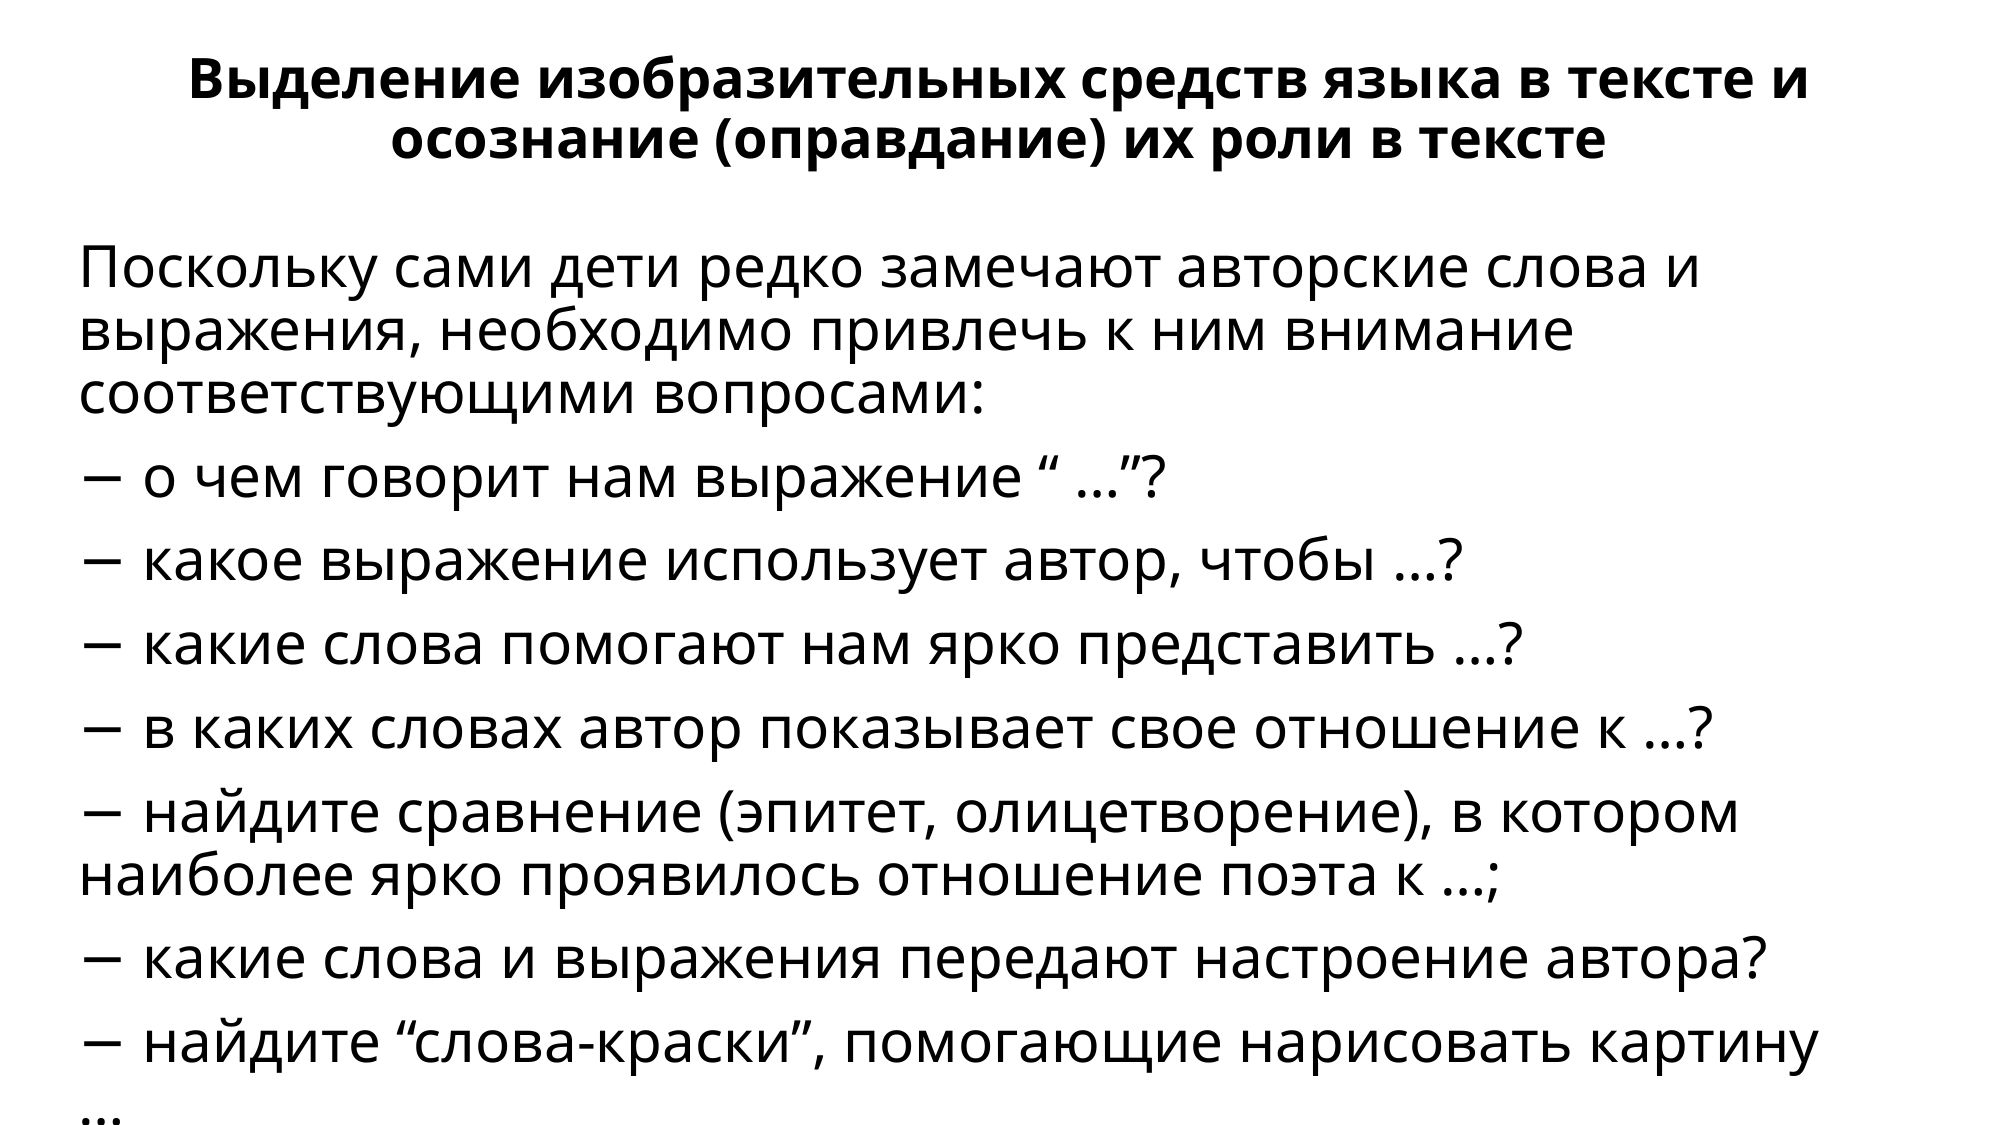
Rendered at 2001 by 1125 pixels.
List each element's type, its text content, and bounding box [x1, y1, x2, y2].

list Поскольку сами дети редко замечают авторские слова и выражения, необходимо привлечь к ним внимание соответствующими вопросами: − о чем говорит нам выражение “ …”? − какое выражение использует автор, чтобы …? − какие слова помогают нам ярко представить …? − в каких словах автор показывает свое отношение к …? − найдите сравнение (эпитет, олицетворение), в котором наиболее ярко проявилось отношение поэта к …; − какие слова и выражения передают настроение автора? − найдите “слова-краски”, помогающие нарисовать картину … [63, 229, 1879, 1084]
title Выделение изобразительных средств языка в тексте и осознание (оправдание) их роли в тексте [55, 41, 1945, 253]
